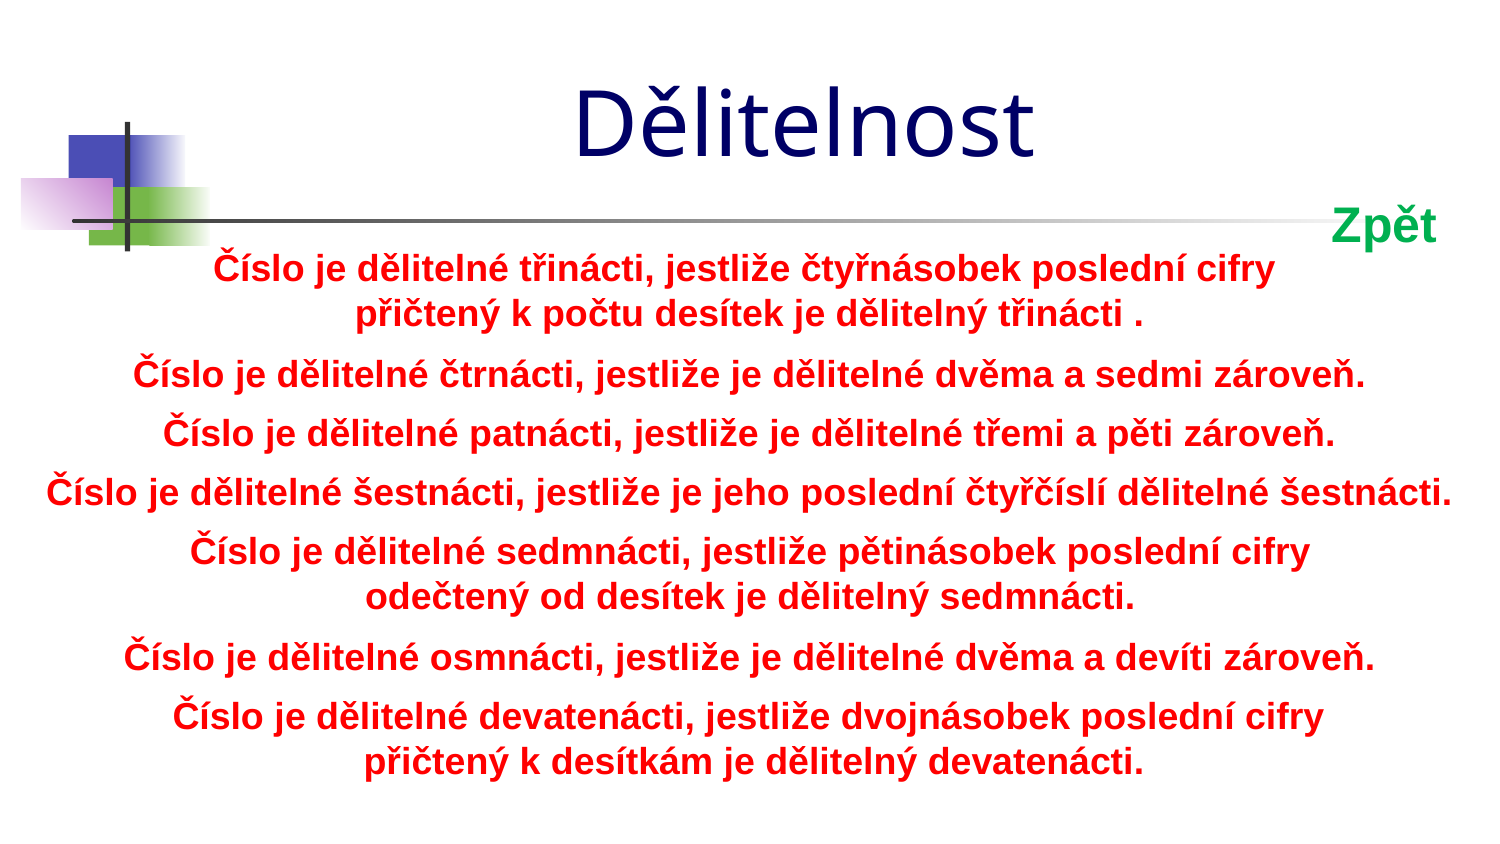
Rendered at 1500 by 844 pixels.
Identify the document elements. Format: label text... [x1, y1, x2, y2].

text_box Číslo je dělitelné devatenácti, jestliže dvojnásobek poslední cifry přičtený k desítkám je dělitelný devatenácti. [0, 684, 1499, 790]
text_box Číslo je dělitelné čtrnácti, jestliže je dělitelné dvěma a sedmi zároveň. [0, 342, 1500, 401]
text_box Číslo je dělitelné osmnácti, jestliže je dělitelné dvěma a devíti zároveň. [0, 625, 1500, 686]
title Dělitelnost [106, 29, 1500, 210]
text_box Číslo je dělitelné sedmnácti, jestliže pětinásobek poslední cifry odečtený od desítek je dělitelný sedmnácti. [0, 519, 1500, 625]
text_box Číslo je dělitelné patnácti, jestliže je dělitelné třemi a pěti zároveň. [0, 401, 1500, 460]
text_box Zpět [1316, 185, 1483, 261]
text_box Číslo je dělitelné třinácti, jestliže čtyřnásobek poslední cifry přičtený k počtu desítek je dělitelný třinácti . [0, 236, 1500, 341]
text_box Číslo je dělitelné šestnácti, jestliže je jeho poslední čtyřčíslí dělitelné šestnácti. [0, 460, 1500, 519]
